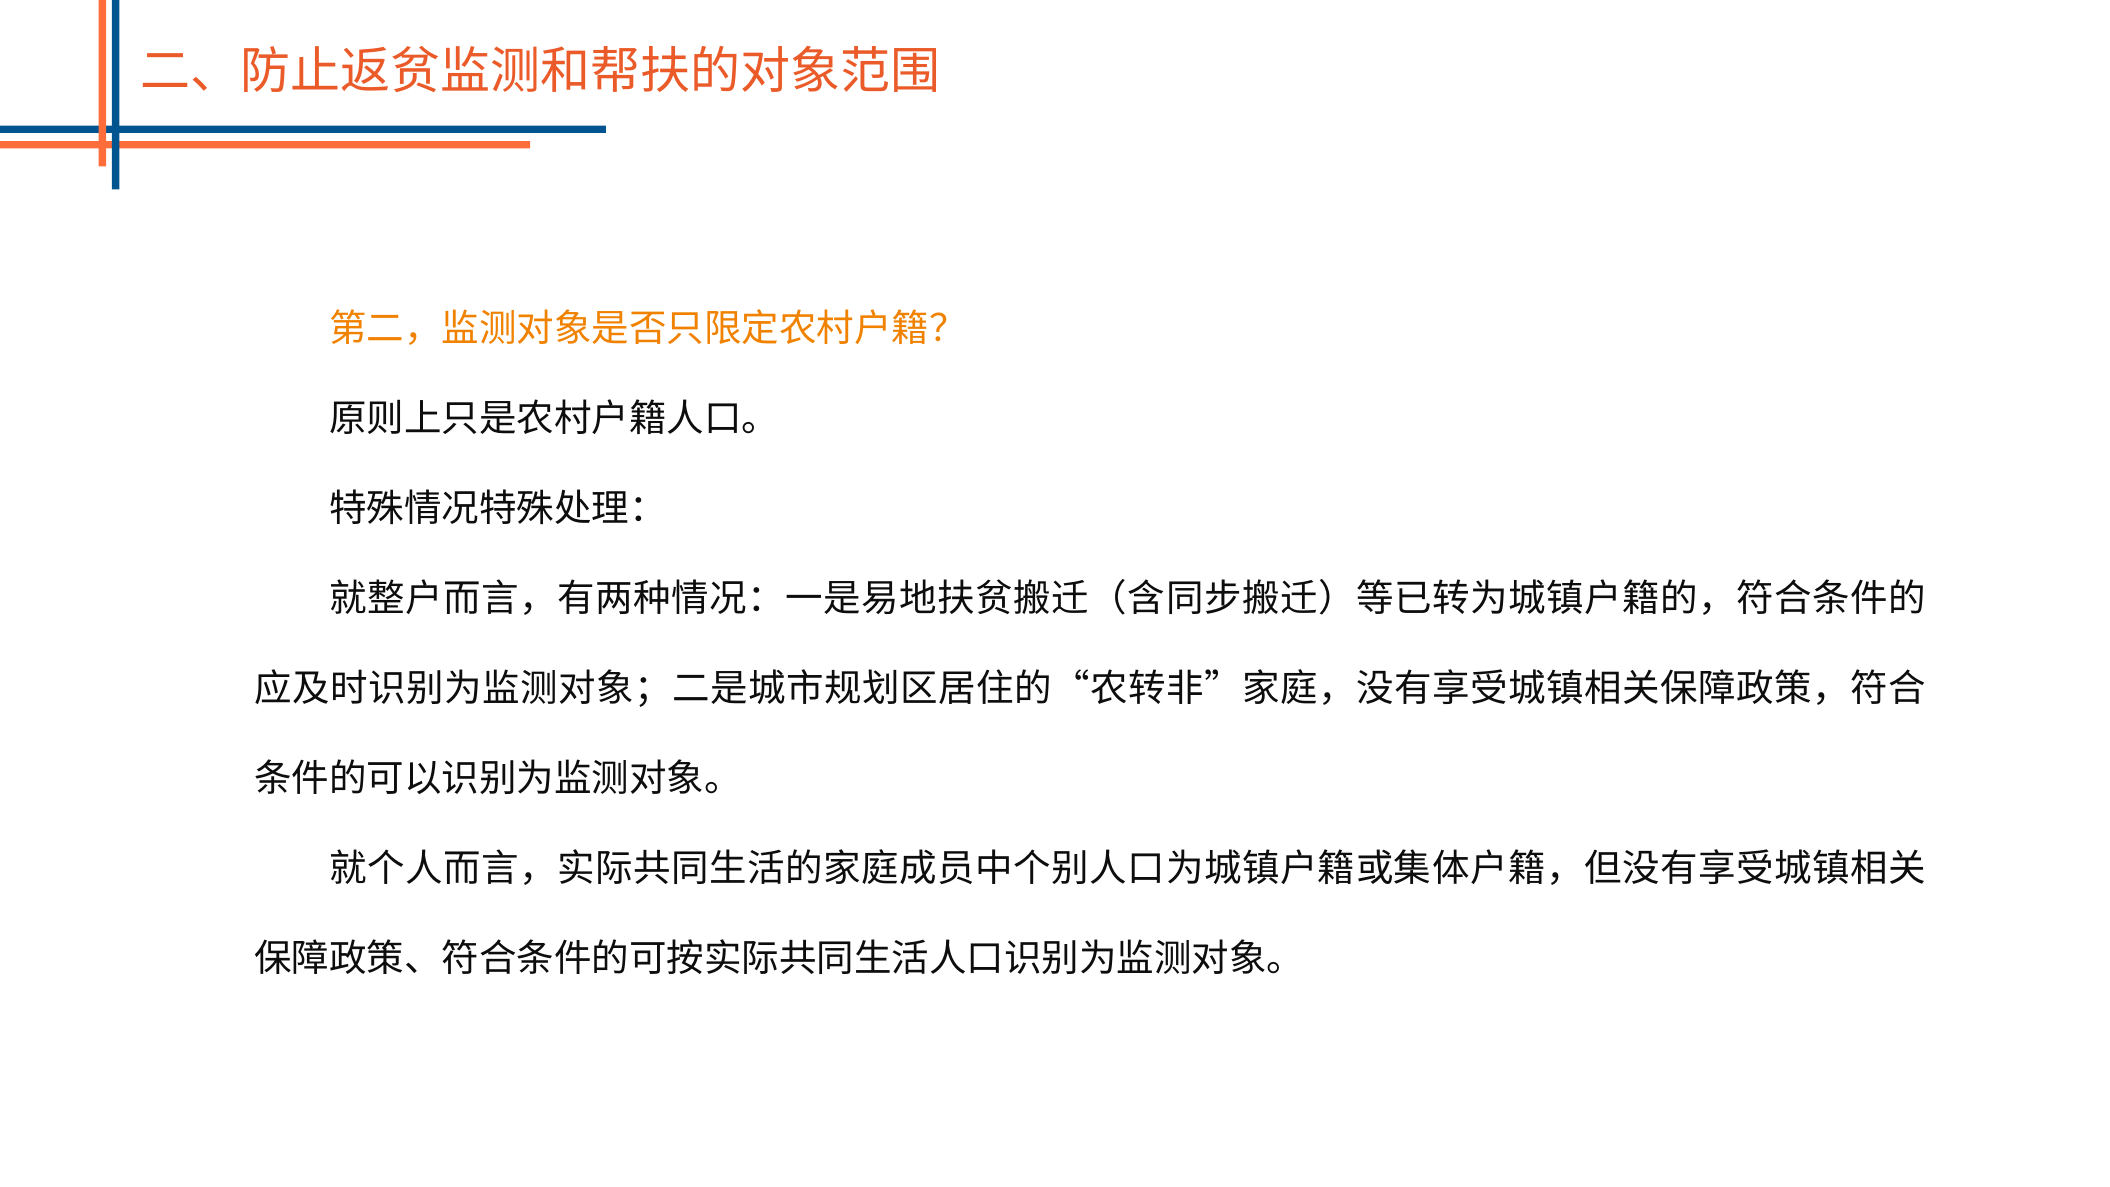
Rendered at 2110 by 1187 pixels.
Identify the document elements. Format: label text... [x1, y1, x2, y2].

text_box 第二，监测对象是否只限定农村户籍？ 原则上只是农村户籍人口。 特殊情况特殊处理： 就整户而言，有两种情况：一是易地扶贫搬迁（含同步搬迁）等已转为城镇户籍的，符合条件的应及时识别为监测对象；二是城市规划区居住的“农转非”家庭，没有享受城镇相关保障政策，符合条件的可以识别为监测对象。 就个人而言，实际共同生活的家庭成员中个别人口为城镇户籍或集体户籍，但没有享受城镇相关保障政策、符合条件的可按实际共同生活人口识别为监测对象。 [239, 251, 1941, 987]
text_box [0, 0, 1457, 190]
